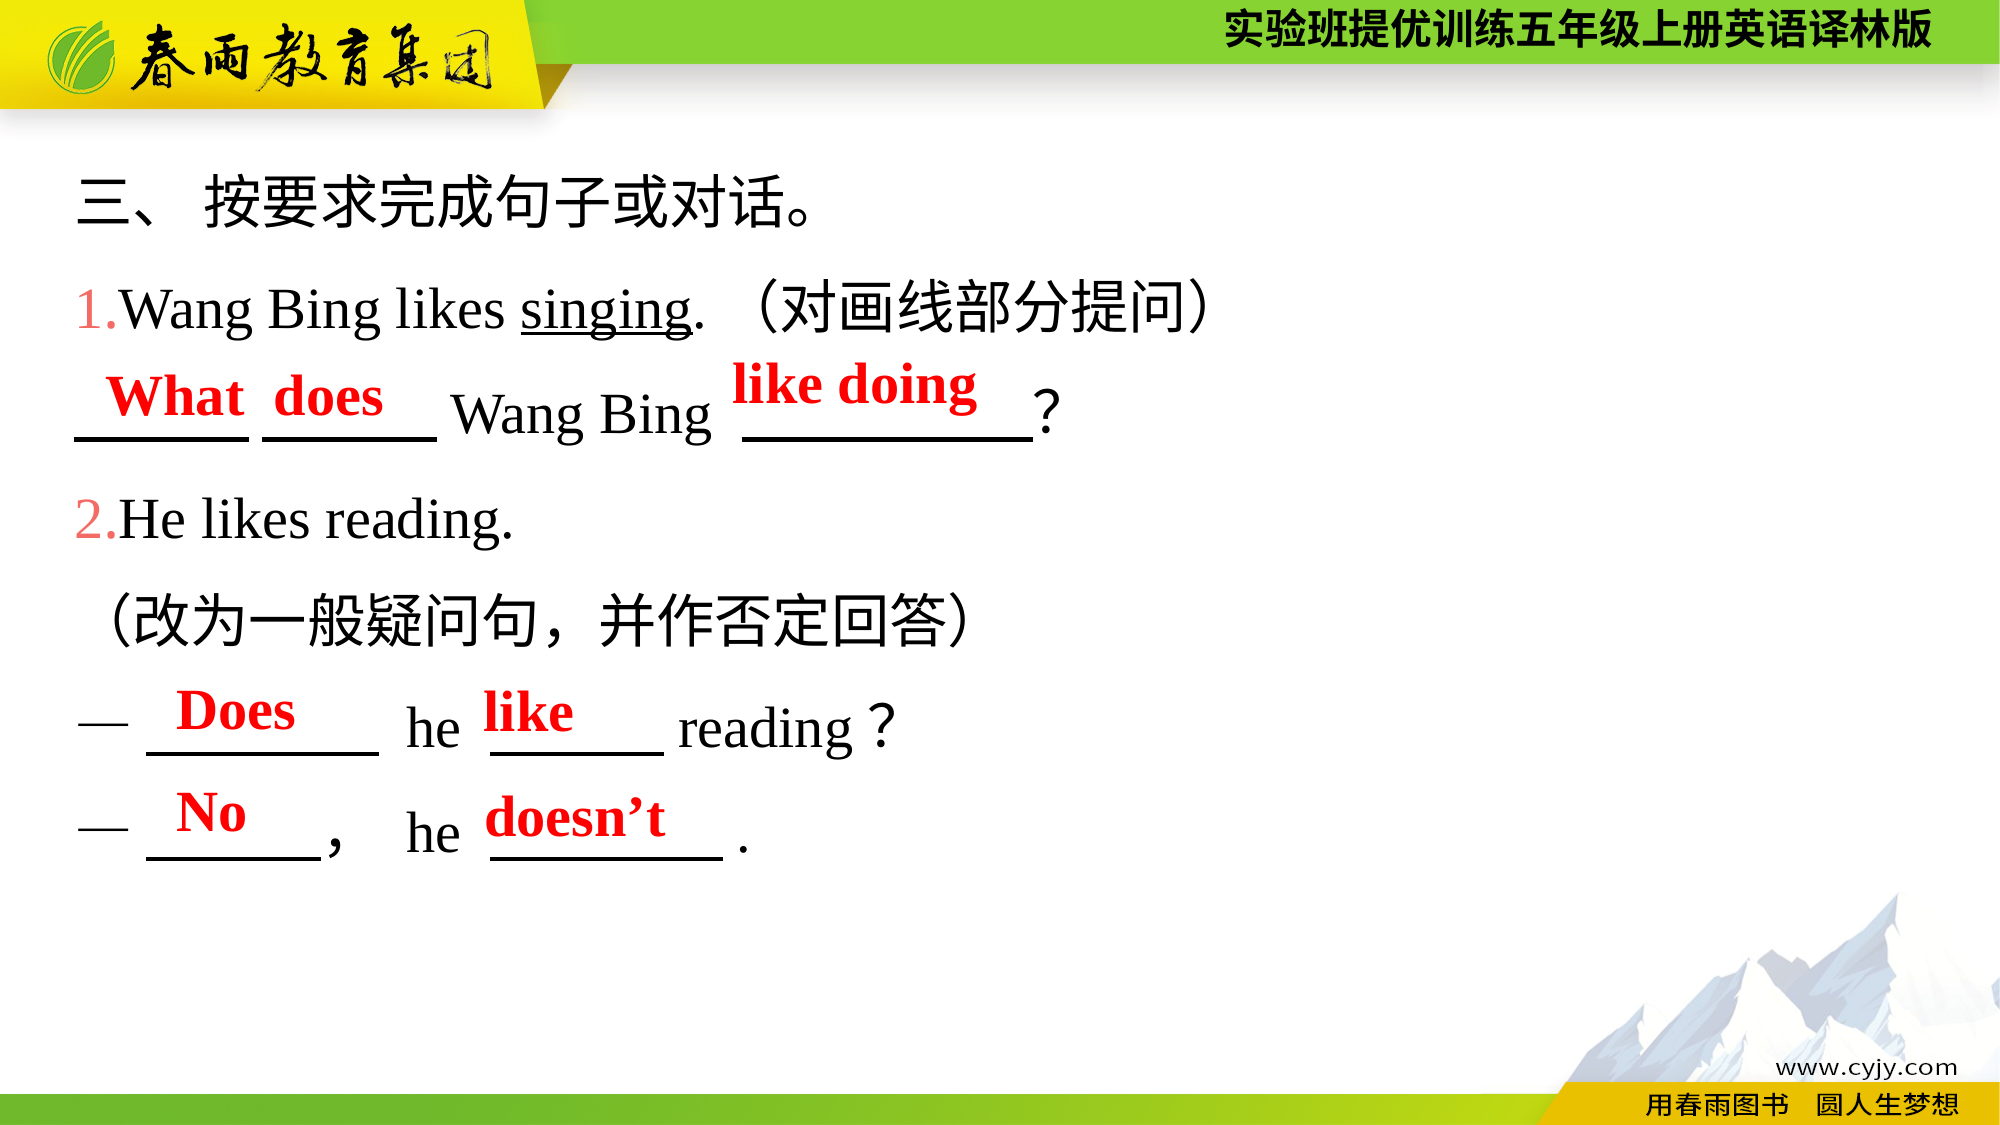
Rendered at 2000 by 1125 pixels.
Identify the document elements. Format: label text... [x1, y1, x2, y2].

text_box Does [161, 664, 311, 749]
text_box like doing [717, 338, 993, 423]
text_box like [468, 665, 590, 751]
text_box No [161, 766, 263, 851]
text_box What does [90, 349, 400, 435]
picture [0, 0, 2000, 1125]
text_box doesn’t [469, 770, 681, 856]
list 三、 按要求完成句子或对话。 1.Wang Bing likes singing.（对画线部分提问） Wang Bing ？ 2.He likes reading. （改为一般疑问句，并作否定回答） — he reading？ — ， he . [59, 122, 1944, 880]
